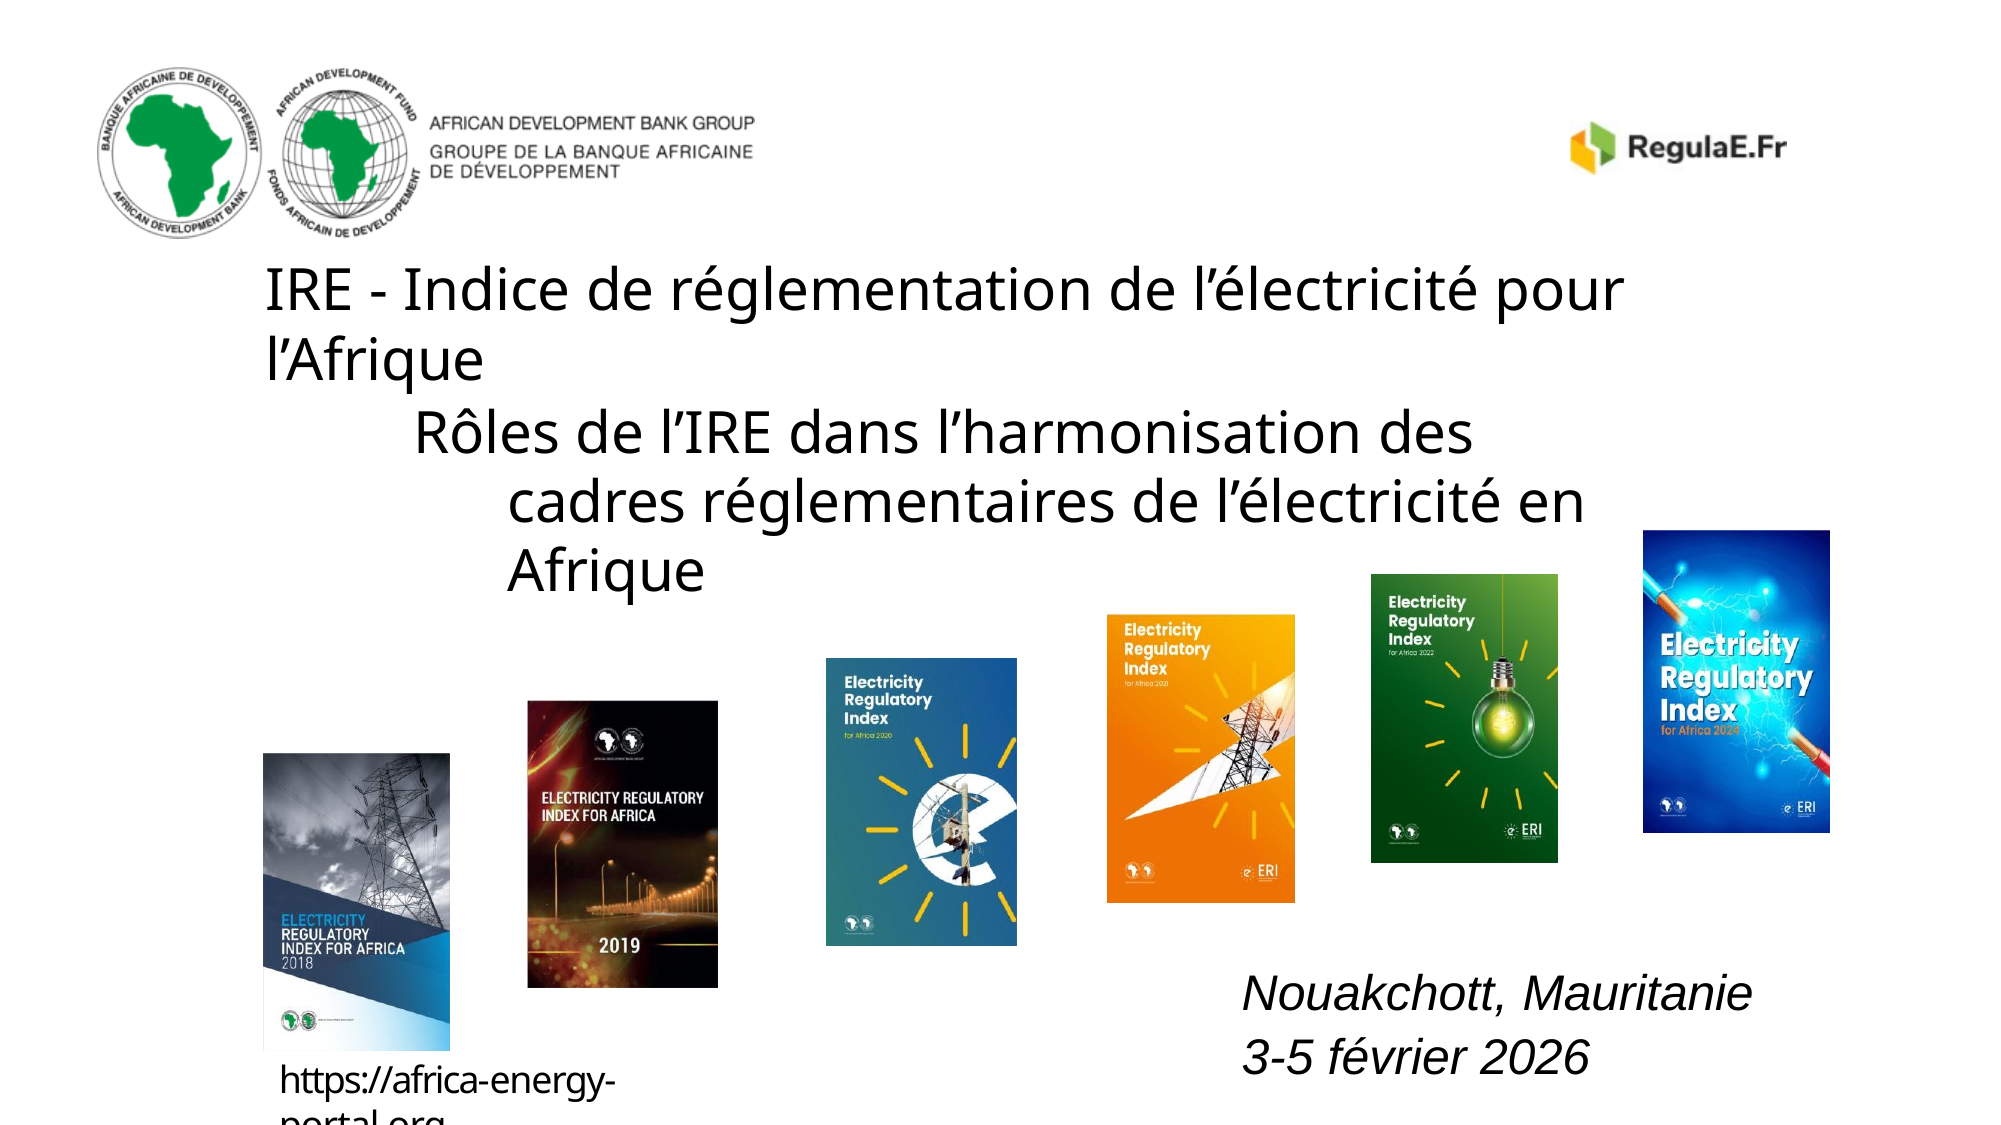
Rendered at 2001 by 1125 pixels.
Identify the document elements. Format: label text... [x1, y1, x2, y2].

picture [825, 657, 1017, 946]
picture [527, 699, 719, 988]
picture [1642, 530, 1830, 833]
title IRE - Indice de réglementation de l’électricité pour l’Afrique [263, 250, 1788, 441]
text_box https://africa-energy-portal.org [276, 1054, 781, 1125]
picture [263, 753, 451, 1052]
picture [1570, 121, 1787, 175]
picture [1107, 614, 1295, 903]
text_box Nouakchott, Mauritanie 3-5 février 2026 [1239, 954, 1759, 1085]
text_box Rôles de l’IRE dans l’harmonisation des cadres réglementaires de l’électricité en Afrique [411, 390, 1639, 604]
picture [1371, 574, 1559, 863]
picture [97, 67, 755, 239]
